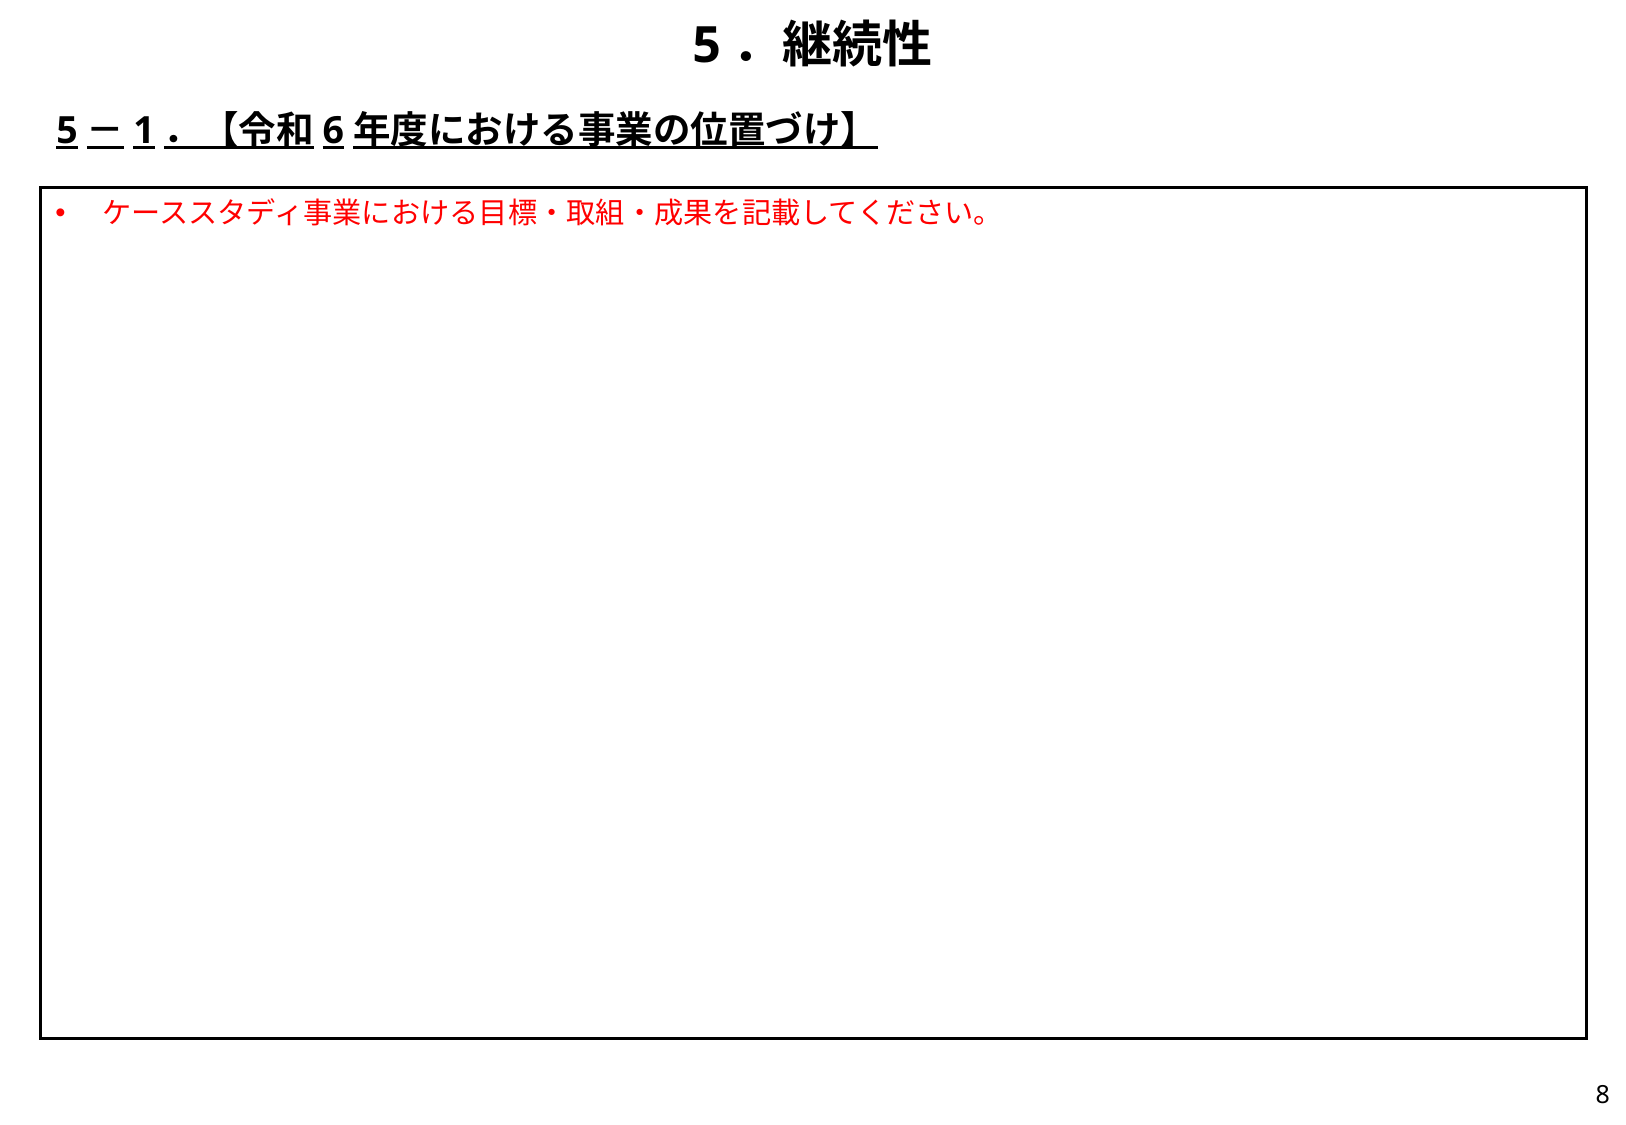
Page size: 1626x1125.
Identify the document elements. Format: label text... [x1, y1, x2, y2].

text_box ケーススタディ事業における目標・取組・成果を記載してください。 [40, 186, 1588, 1039]
slide_number 7 [1259, 1065, 1625, 1125]
title 5．継続性 [0, 0, 1625, 93]
list 5－1．【令和6年度における事業の位置づけ】 [41, 103, 1579, 757]
